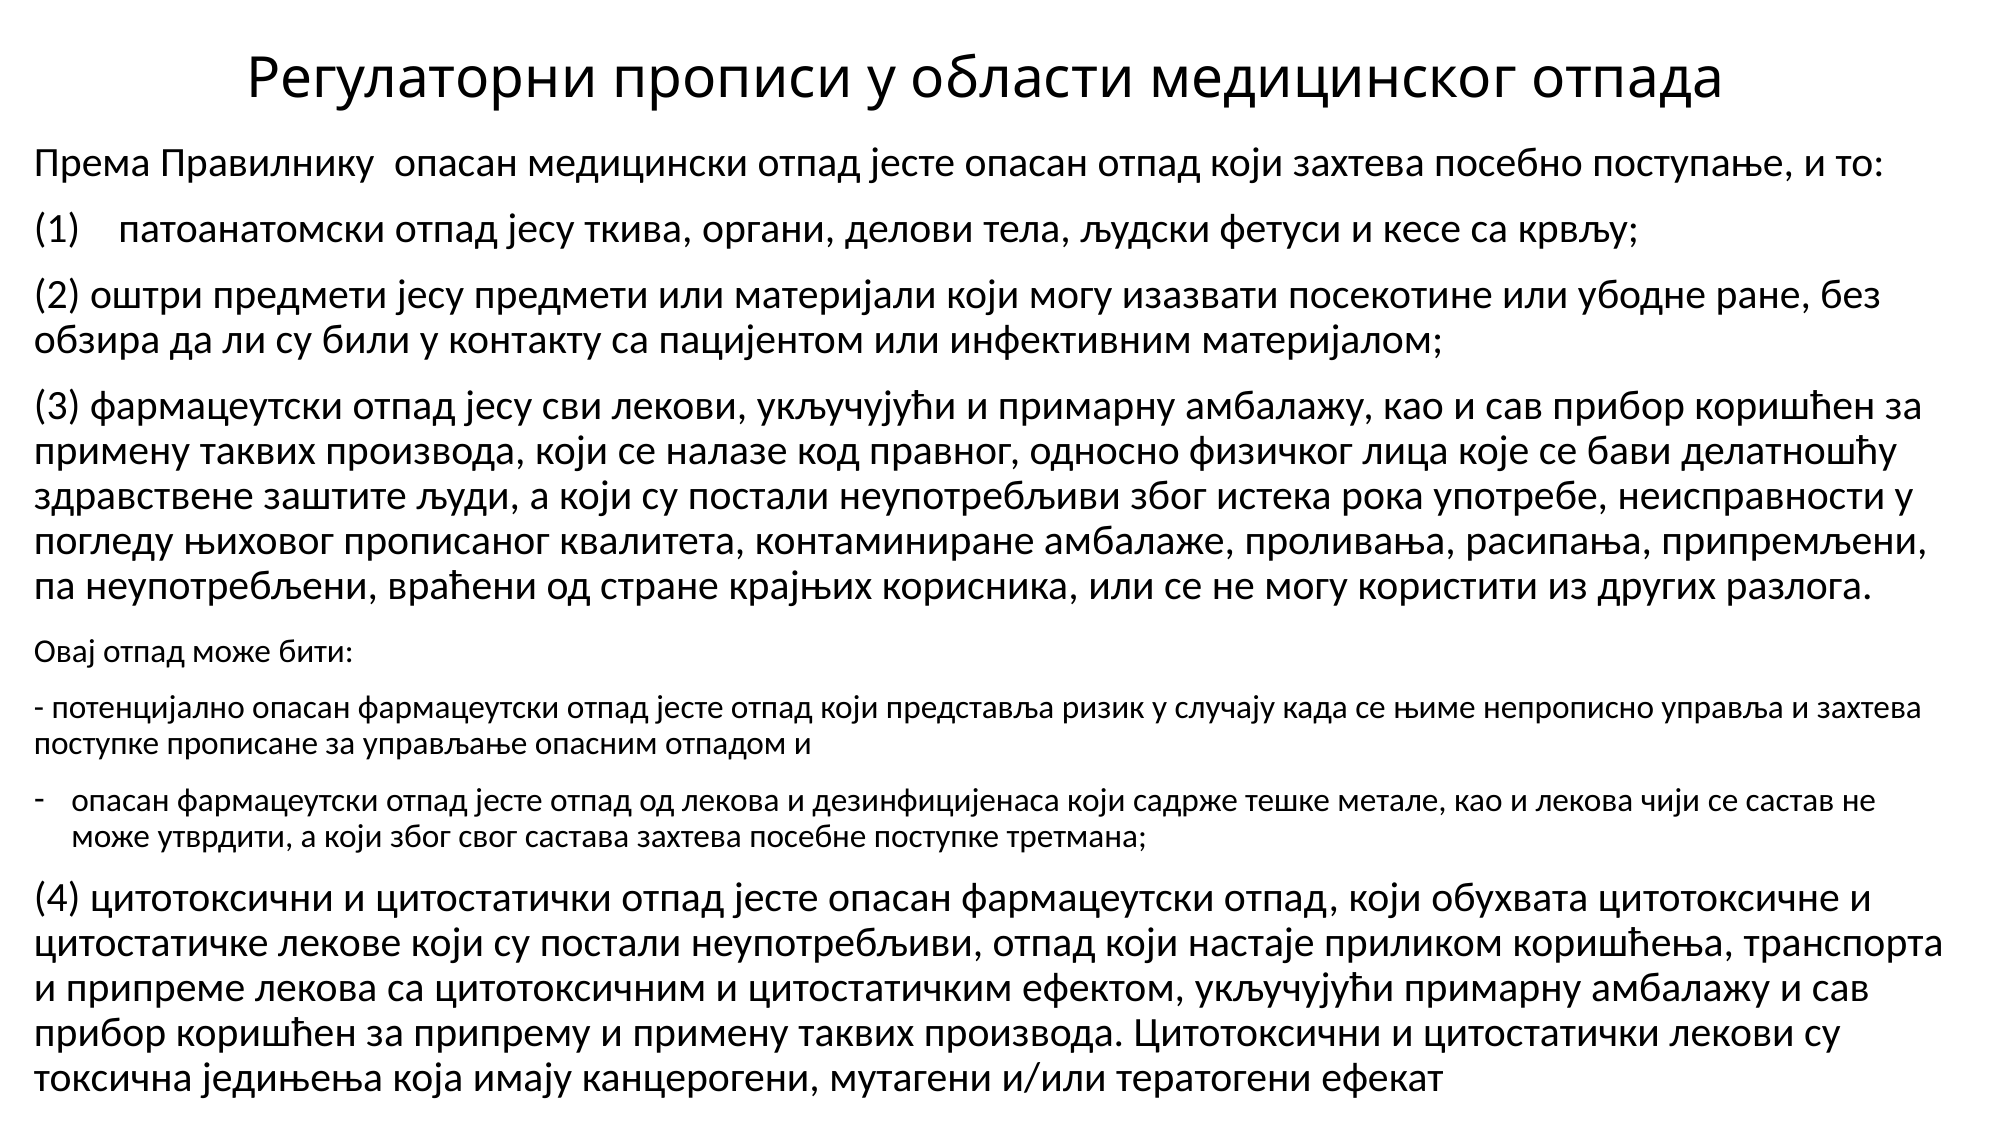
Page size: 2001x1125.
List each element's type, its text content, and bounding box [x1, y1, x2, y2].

list Према Правилнику опасан медицински отпад јесте опасан отпад који захтева посебно поступање, и то: патоанатомски отпад јесу ткива, органи, делови тела, људски фетуси и кесе са крвљу; (2) оштри предмети јесу предмети или материјали који могу изазвати посекотине или убодне ране, без обзира да ли су били у контакту са пацијентом или инфективним материјалом; (3) фармацеутски отпад јесу сви лекови, укључујући и примарну амбалажу, као и сав прибор коришћен за примену таквих производа, који се налазе код правног, односно физичког лица које се бави делатношћу здравствене заштите људи, а који су постали неупотребљиви због истека рока употребе, неисправности у погледу њиховог прописаног квалитета, контаминиране амбалаже, проливања, расипања, припремљени, па неупотребљени, враћени од стране крајњих корисника, или се не могу користити из других разлога. Овај отпад може бити: - потенцијално опасан фармацеутски отпад јесте отпад који представља ризик у случају када се њиме непрописно управља и захтева поступке прописане за управљање опасним отпадом и опасан фармацеутски отпад јесте отпад од лекова и дезинфицијенаса који садрже тешке метале, као и лекова чији се састав не може утврдити, а који због свог састава захтева посебне поступке третмана; (4) цитотоксични и цитостатички отпад јесте опасан фармацеутски отпад, који обухвата цитотоксичне и цитостатичке лекове који су постали неупотребљиви, отпад који настаје приликом коришћења, транспорта и припреме лекова са цитотоксичним и цитостатичким ефектом, укључујући примарну амбалажу и сав прибор коришћен за припрему и примену таквих производа. Цитотоксични и цитостатички лекови су токсична једињења која имају канцерогени, мутагени и/или тератогени ефекат [19, 133, 1965, 1125]
title Регулаторни прописи у области медицинског отпада [122, 19, 1848, 133]
